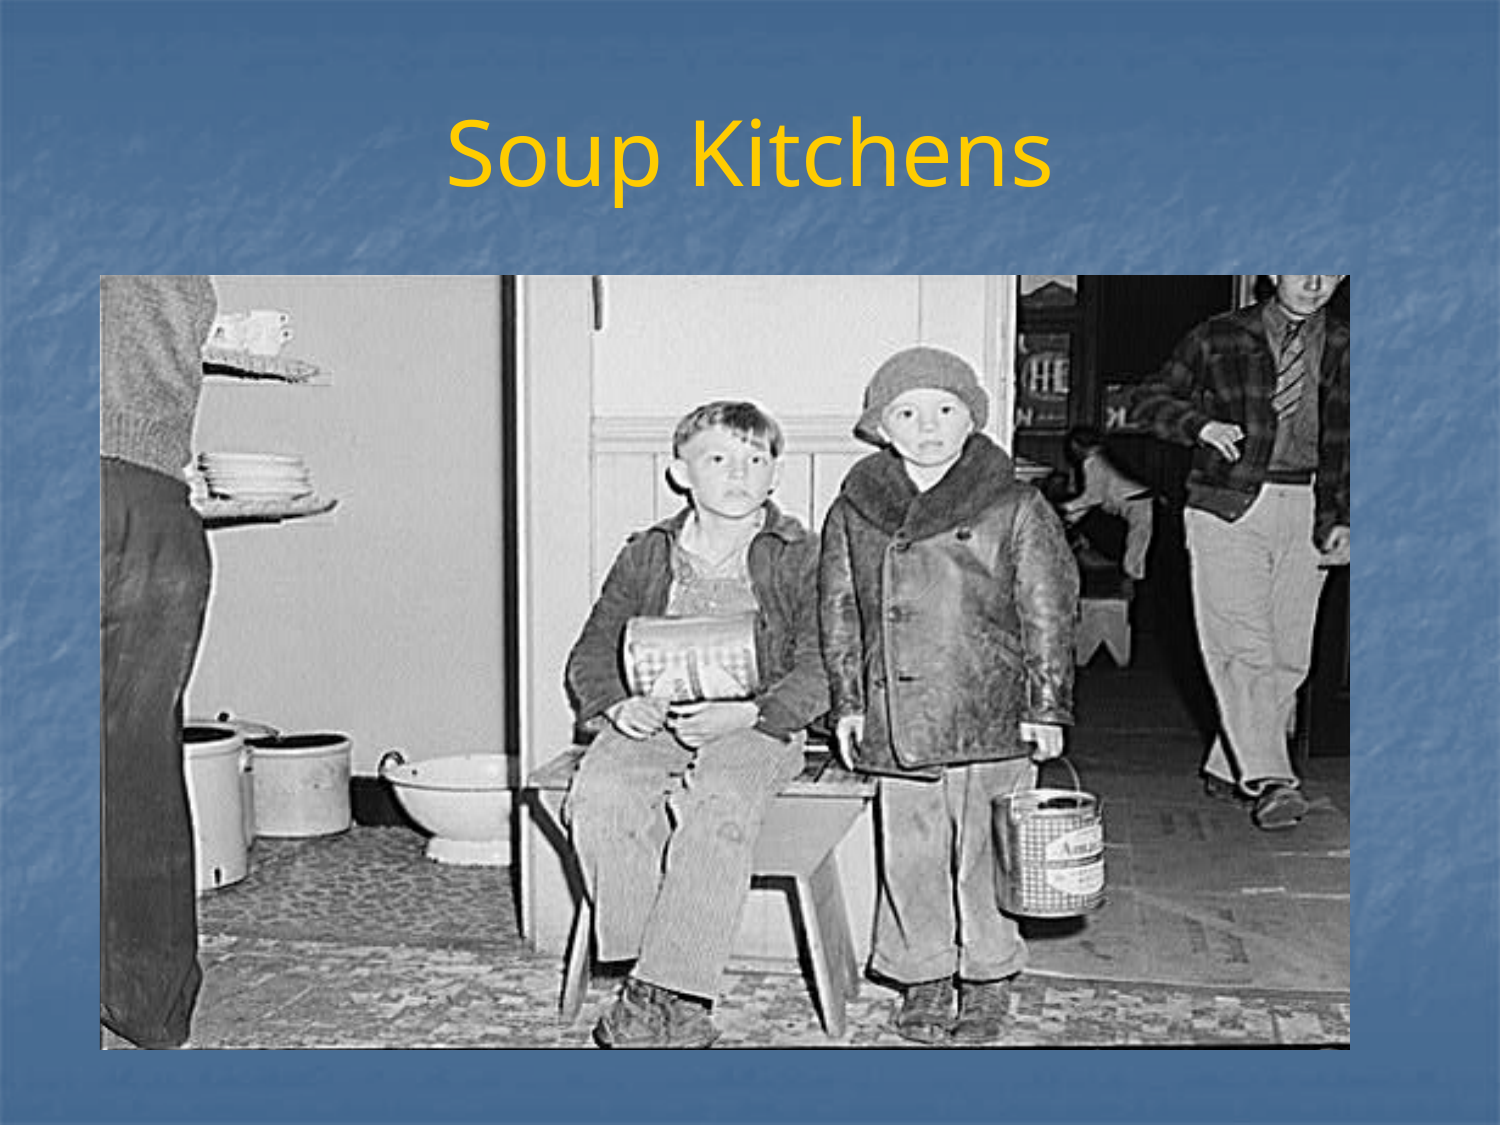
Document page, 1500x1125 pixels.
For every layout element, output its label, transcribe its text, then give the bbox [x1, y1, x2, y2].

title Soup Kitchens [74, 62, 1426, 238]
picture [99, 274, 1351, 1051]
